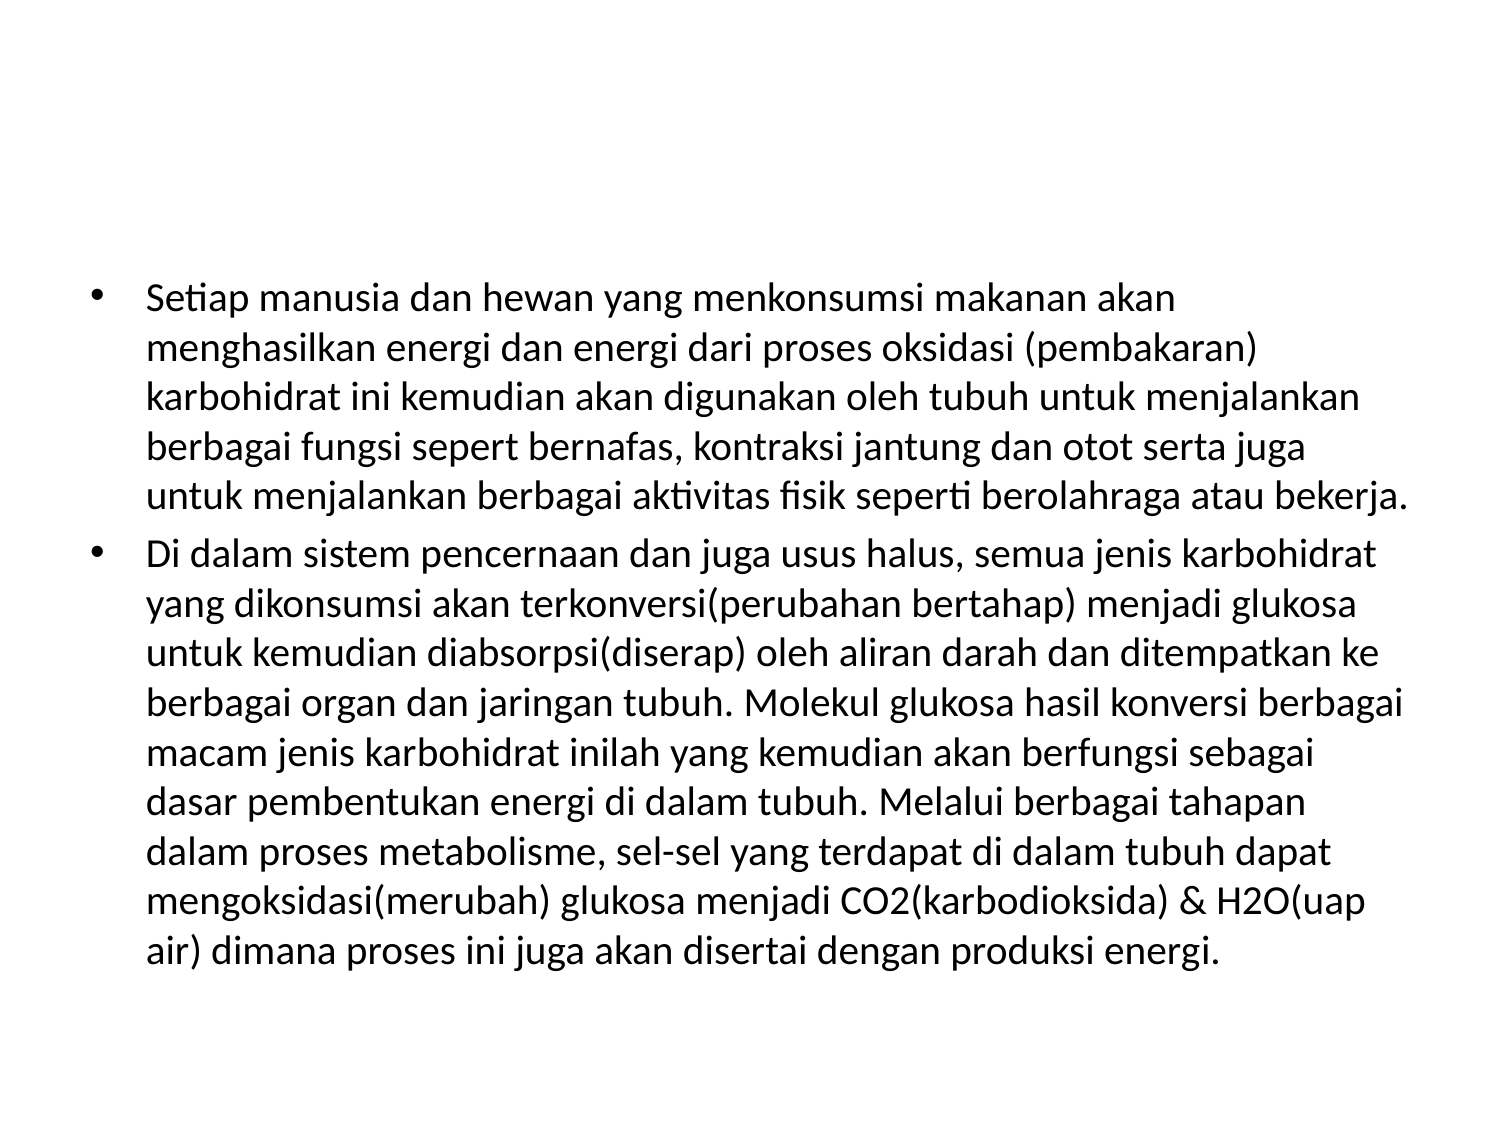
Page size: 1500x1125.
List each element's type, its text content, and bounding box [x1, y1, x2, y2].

list Setiap manusia dan hewan yang menkonsumsi makanan akan menghasilkan energi dan energi dari proses oksidasi (pembakaran) karbohidrat ini kemudian akan digunakan oleh tubuh untuk menjalankan berbagai fungsi sepert bernafas, kontraksi jantung dan otot serta juga untuk menjalankan berbagai aktivitas fisik seperti berolahraga atau bekerja. Di dalam sistem pencernaan dan juga usus halus, semua jenis karbohidrat yang dikonsumsi akan terkonversi(perubahan bertahap) menjadi glukosa untuk kemudian diabsorpsi(diserap) oleh aliran darah dan ditempatkan ke berbagai organ dan jaringan tubuh. Molekul glukosa hasil konversi berbagai macam jenis karbohidrat inilah yang kemudian akan berfungsi sebagai dasar pembentukan energi di dalam tubuh. Melalui berbagai tahapan dalam proses metabolisme, sel-sel yang terdapat di dalam tubuh dapat mengoksidasi(merubah) glukosa menjadi CO2(karbodioksida) & H2O(uap air) dimana proses ini juga akan disertai dengan produksi energi. [75, 262, 1425, 1005]
